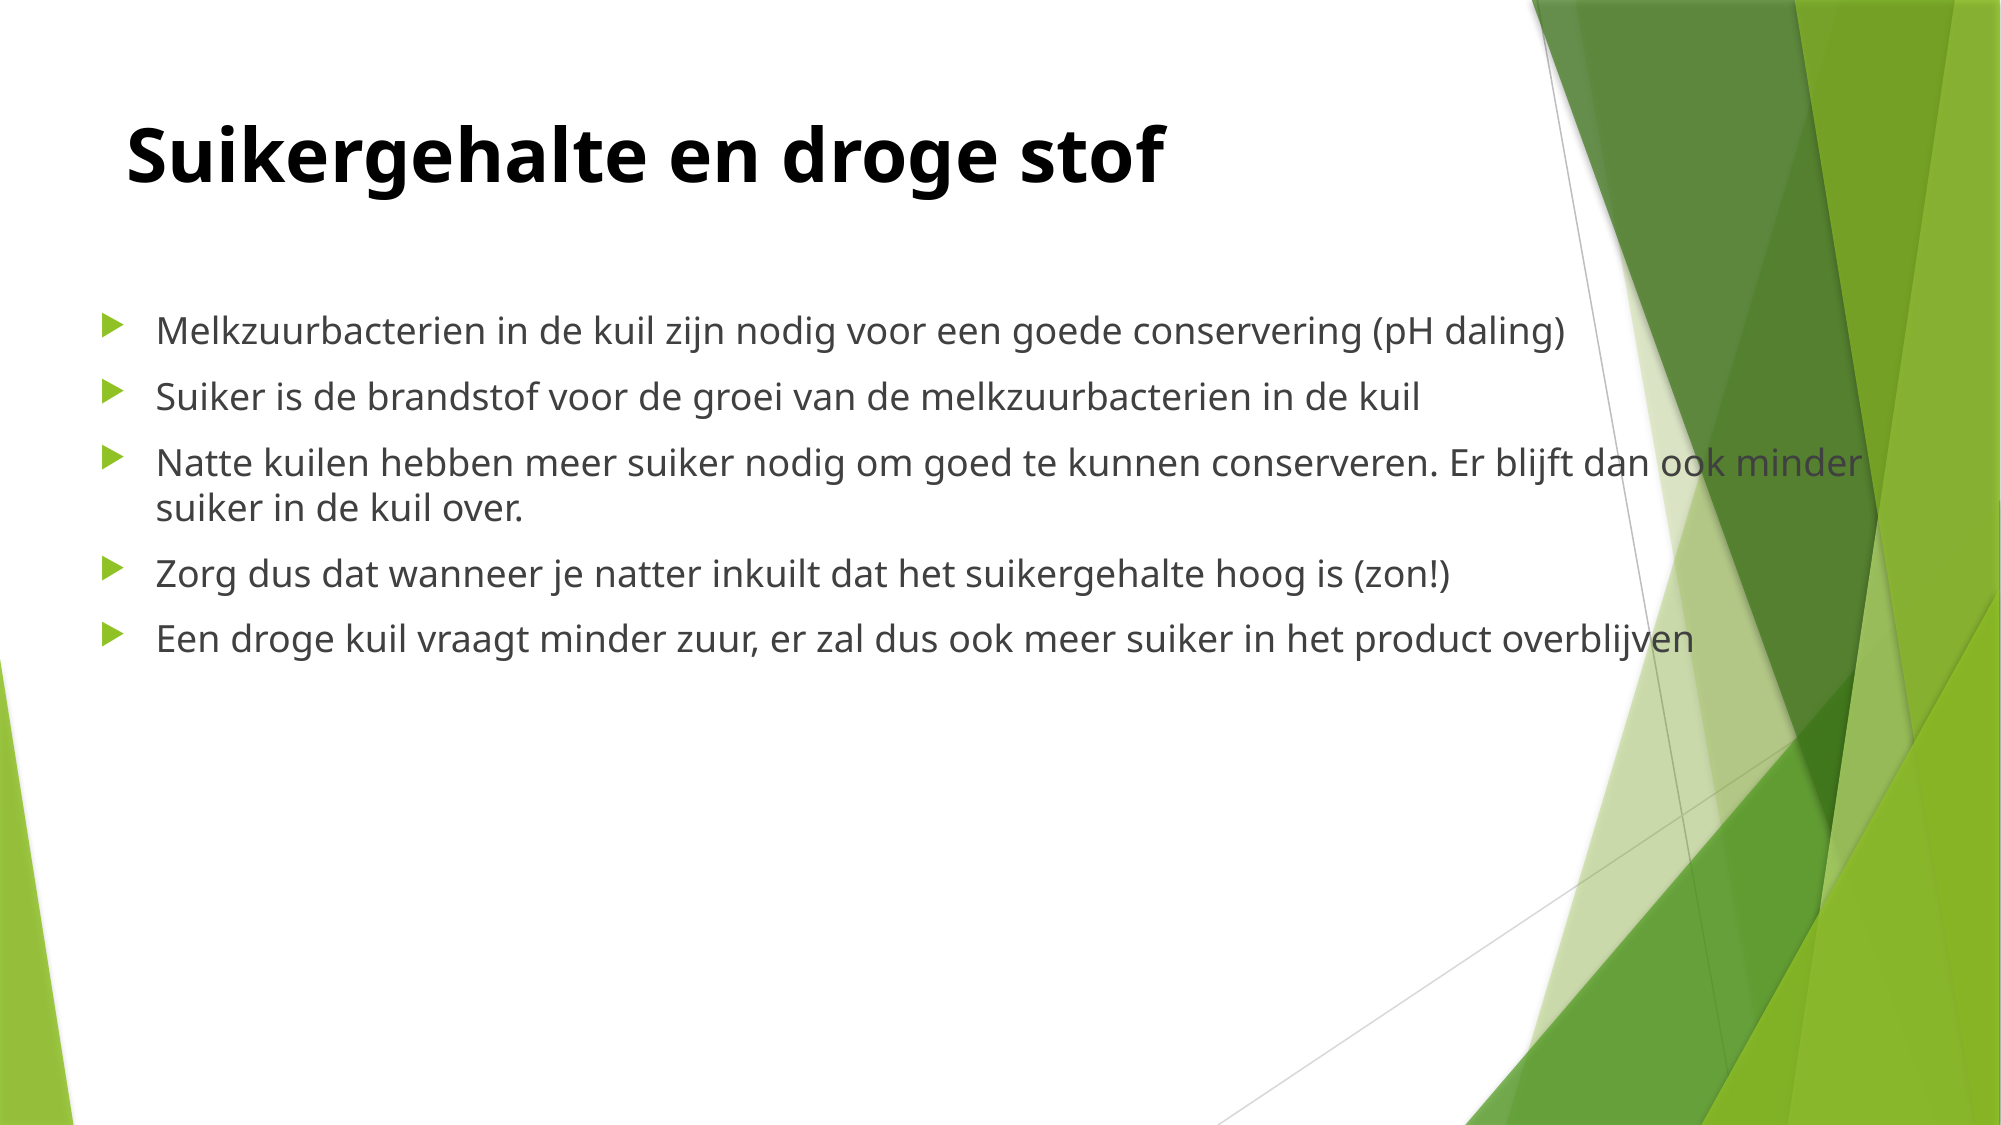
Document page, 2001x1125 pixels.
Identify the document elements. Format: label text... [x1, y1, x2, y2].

title Suikergehalte en droge stof [111, 99, 1522, 299]
list Melkzuurbacterien in de kuil zijn nodig voor een goede conservering (pH daling) Suiker is de brandstof voor de groei van de melkzuurbacterien in de kuil Natte kuilen hebben meer suiker nodig om goed te kunnen conserveren. Er blijft dan ook minder suiker in de kuil over. Zorg dus dat wanneer je natter inkuilt dat het suikergehalte hoog is (zon!) Een droge kuil vraagt minder zuur, er zal dus ook meer suiker in het product overblijven [84, 299, 1936, 1014]
